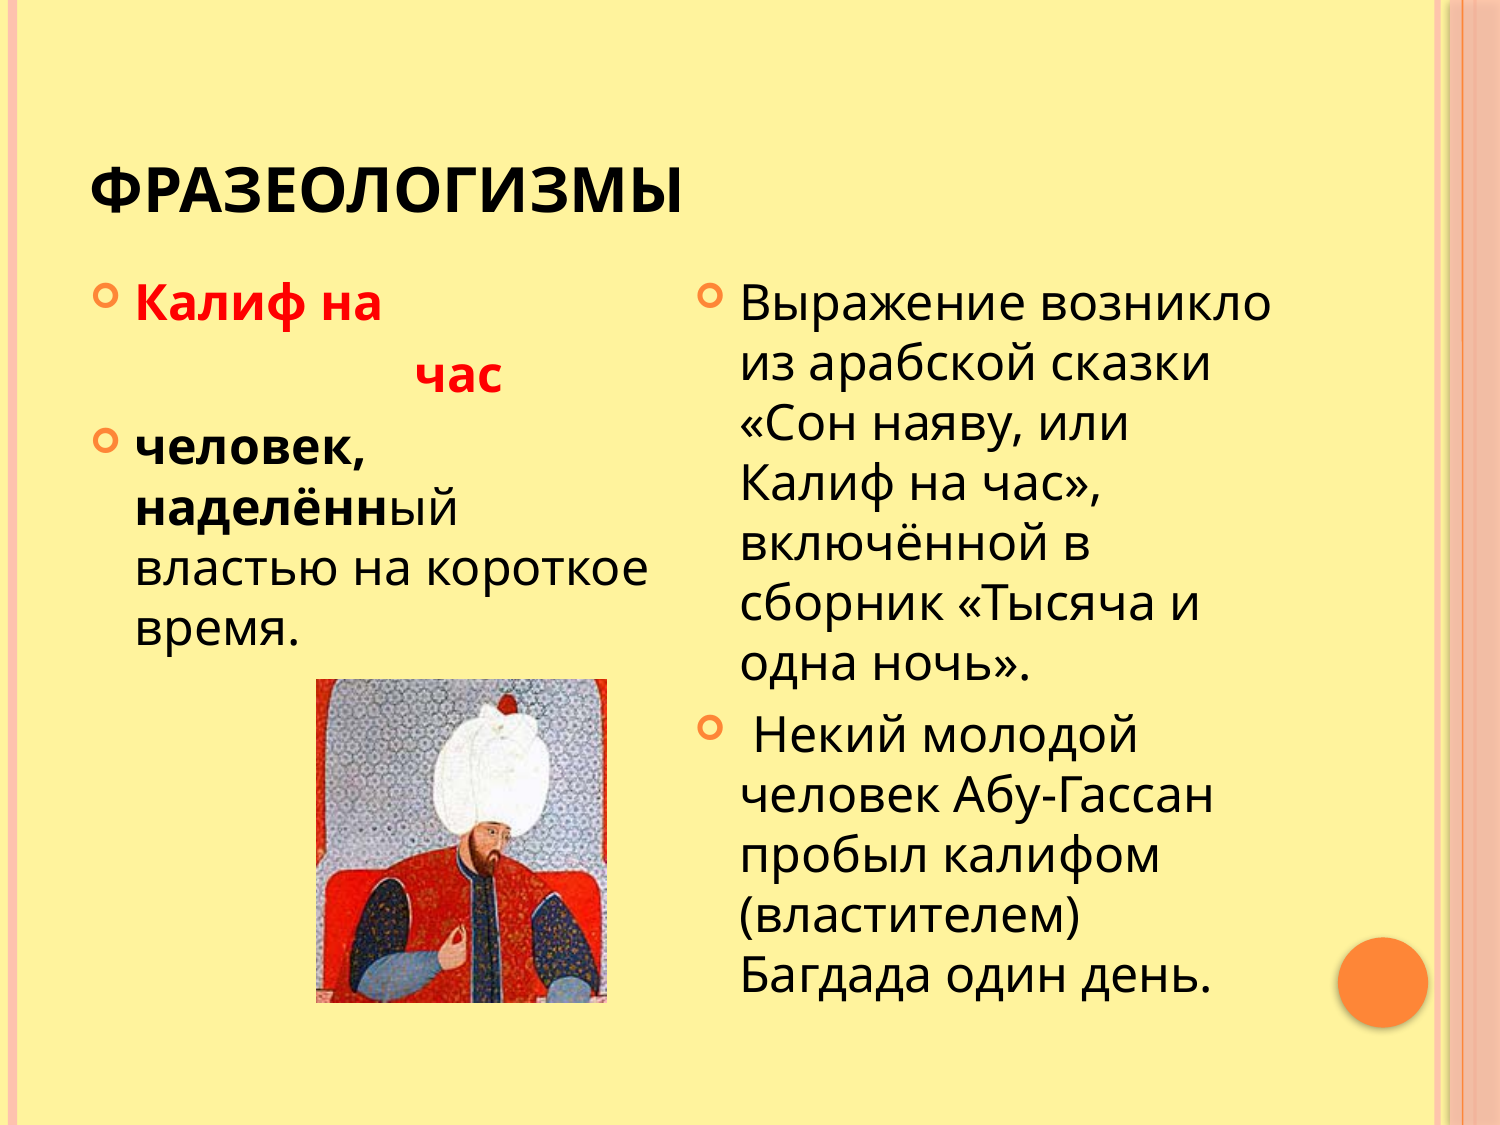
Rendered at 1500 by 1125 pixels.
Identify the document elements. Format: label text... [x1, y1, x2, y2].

picture [315, 679, 608, 1004]
list Выражение возникло из арабской сказки «Сон наяву, или Калиф на час», включённой в сборник «Тысяча и одна ночь». Некий молодой человек Абу-Гассан пробыл калифом (властителем) Багдада один день. [679, 262, 1301, 1013]
title Фразеологизмы [75, 45, 1300, 233]
list Калиф на час человек, наделённый властью на короткое время. [74, 262, 676, 1013]
